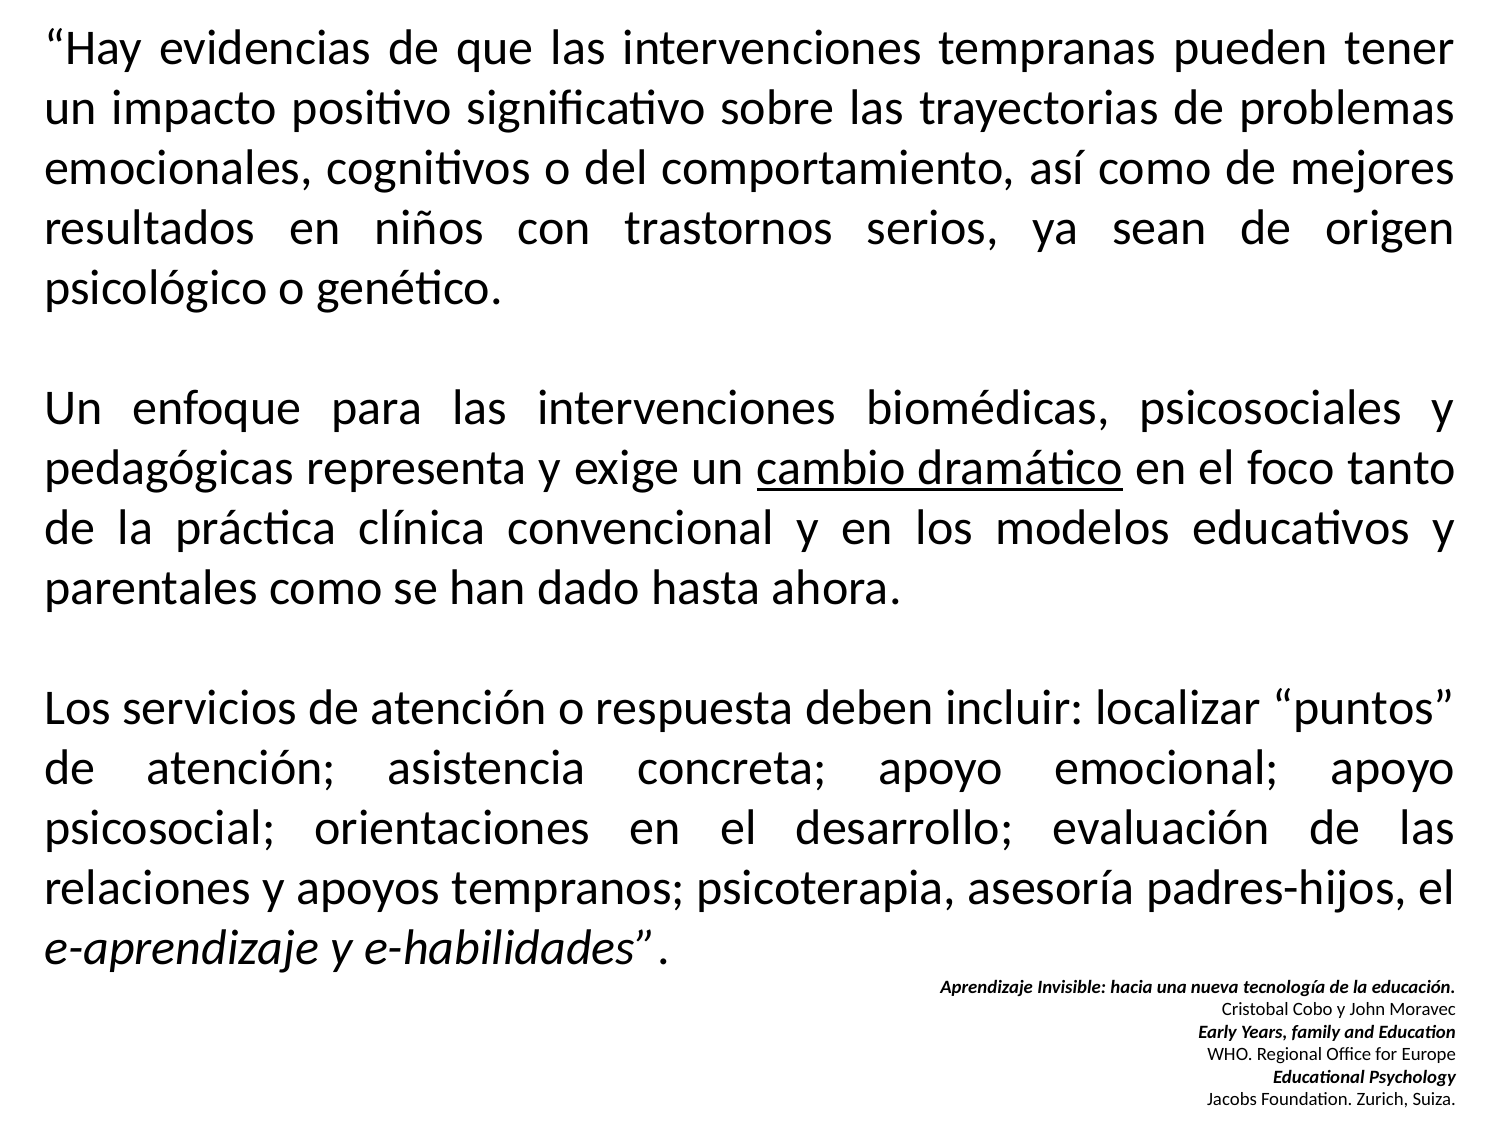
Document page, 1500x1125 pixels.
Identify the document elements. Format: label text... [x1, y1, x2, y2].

text_box “Hay evidencias de que las intervenciones tempranas pueden tener un impacto positivo significativo sobre las trayectorias de problemas emocionales, cognitivos o del comportamiento, así como de mejores resultados en niños con trastornos serios, ya sean de origen psicológico o genético. Un enfoque para las intervenciones biomédicas, psicosociales y pedagógicas representa y exige un cambio dramático en el foco tanto de la práctica clínica convencional y en los modelos educativos y parentales como se han dado hasta ahora. Los servicios de atención o respuesta deben incluir: localizar “puntos” de atención; asistencia concreta; apoyo emocional; apoyo psicosocial; orientaciones en el desarrollo; evaluación de las relaciones y apoyos tempranos; psicoterapia, asesoría padres-hijos, el e-aprendizaje y e-habilidades”. Aprendizaje Invisible: hacia una nueva tecnología de la educación. Cristobal Cobo y John Moravec Early Years, family and Education WHO. Regional Office for Europe Educational Psychology Jacobs Foundation. Zurich, Suiza. [29, 7, 1471, 1125]
